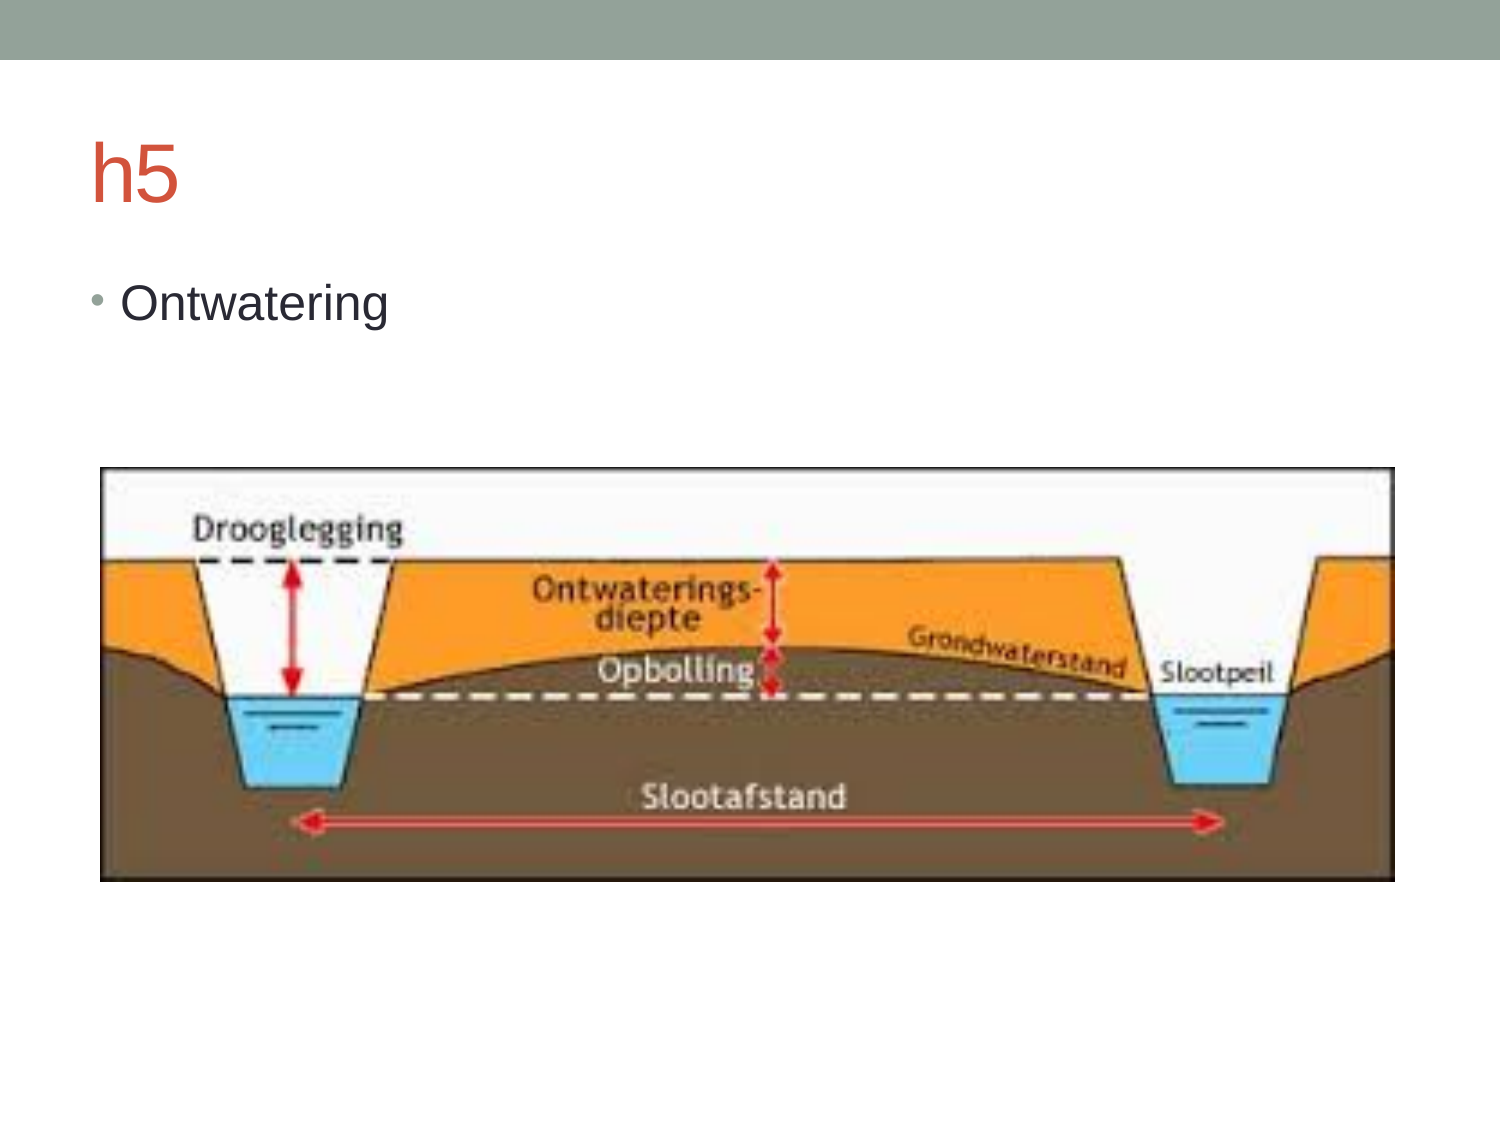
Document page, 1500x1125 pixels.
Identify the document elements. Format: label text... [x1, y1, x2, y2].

title h5 [75, 87, 1425, 250]
picture [100, 467, 1395, 882]
list Ontwatering [75, 262, 1425, 1063]
